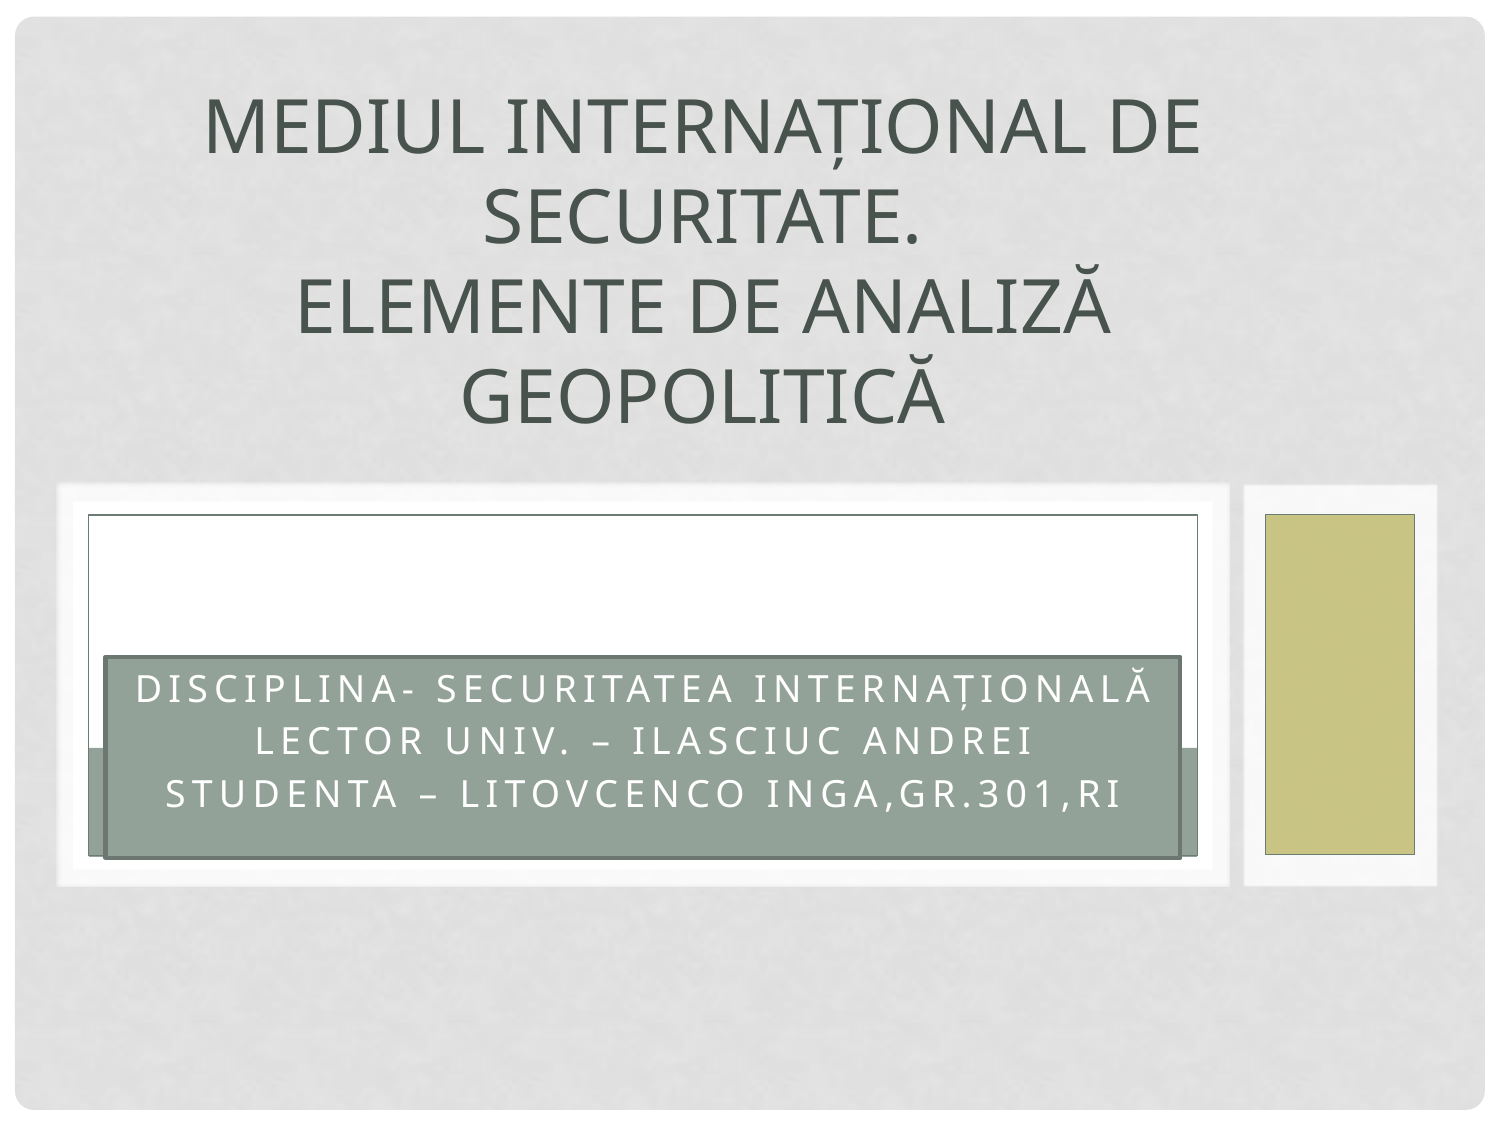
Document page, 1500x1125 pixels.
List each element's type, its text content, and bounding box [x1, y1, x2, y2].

subtitle Disciplina- Securitatea Internațională Lector univ. – Ilasciuc Andrei Studenta – Litovcenco Inga,gr.301,RI [103, 655, 1182, 860]
title MEDIUL INTERNAȚIONAL DE SECURITATE. ELEMENTE DE ANALIZĂ GEOPOLITICĂ [159, 78, 1247, 446]
